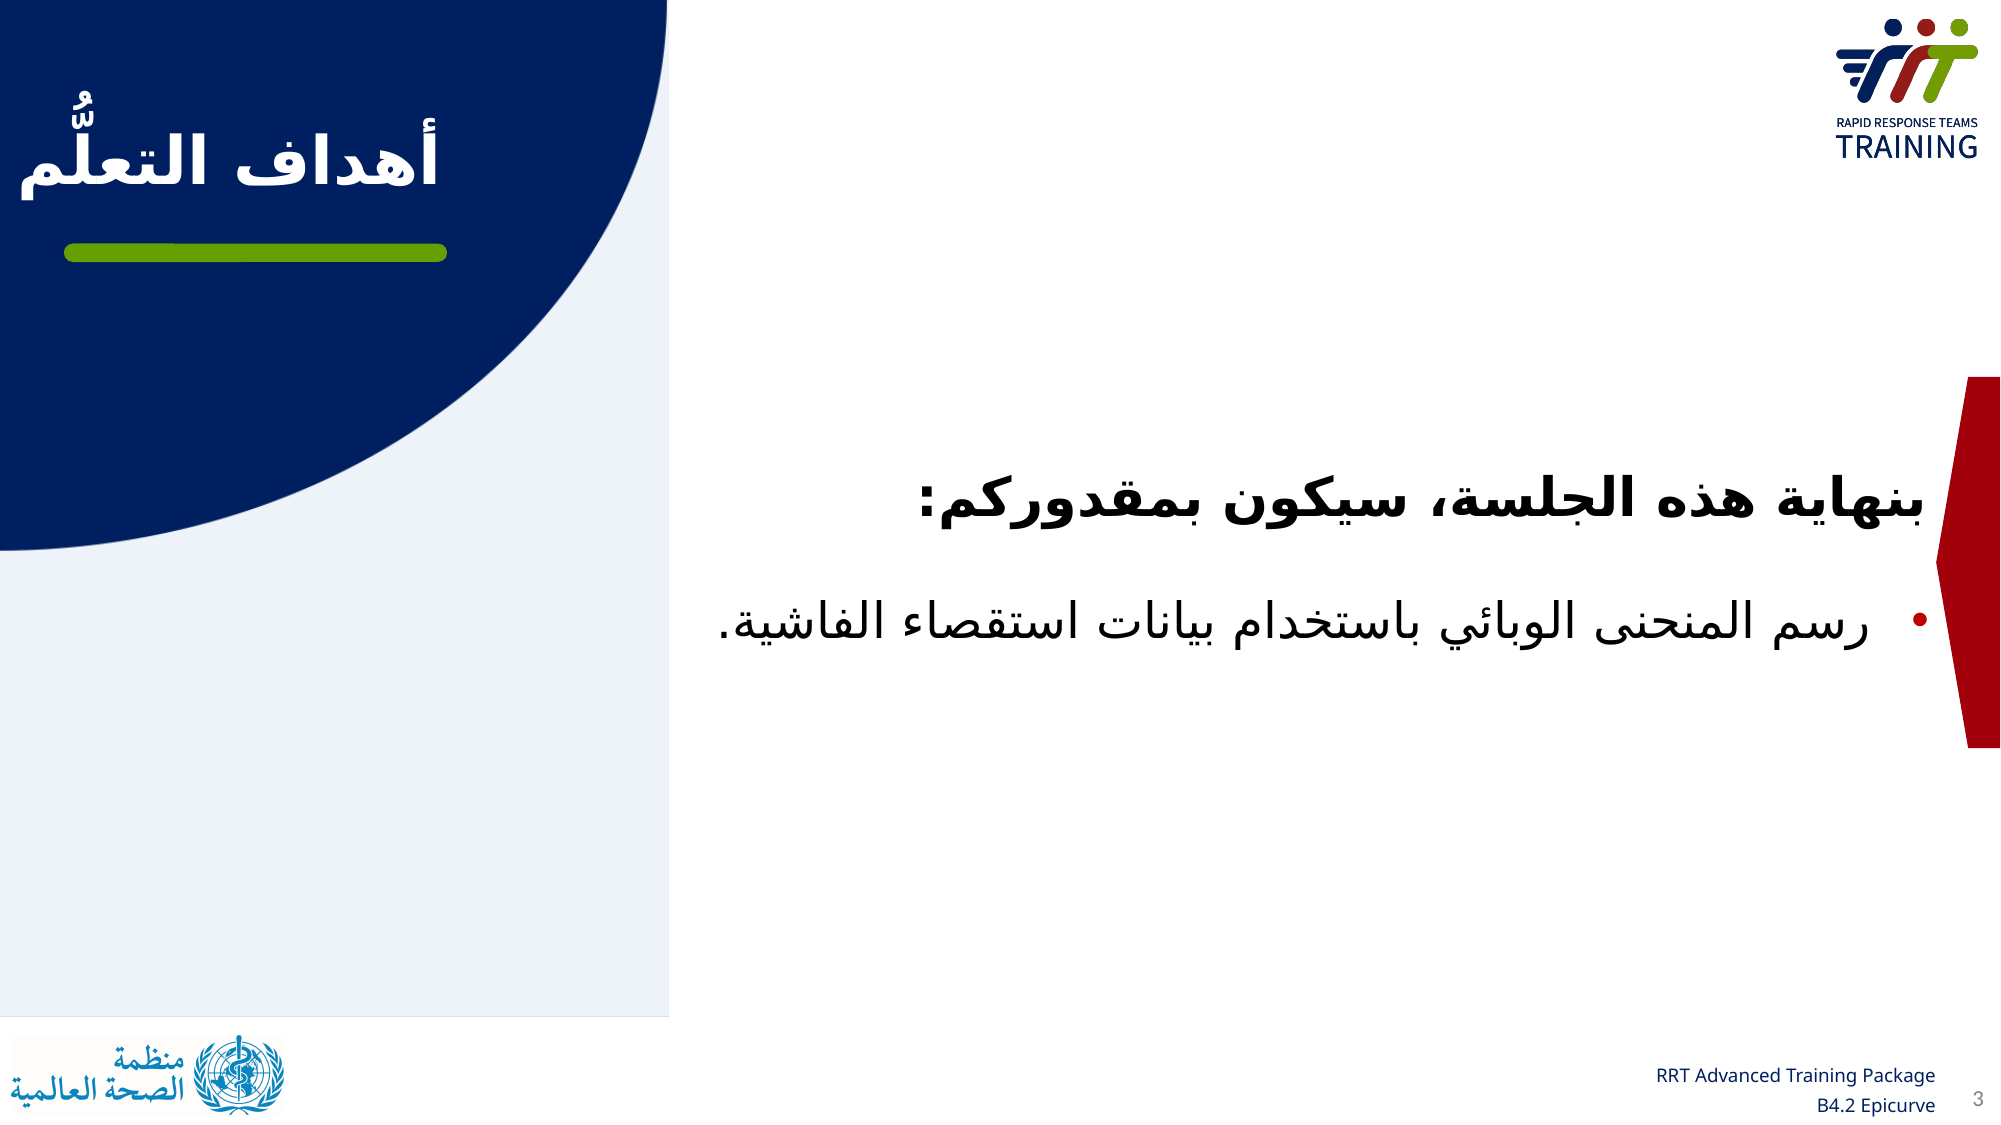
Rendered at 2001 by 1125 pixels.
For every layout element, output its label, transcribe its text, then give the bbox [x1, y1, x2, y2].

picture [241, 1050, 247, 1059]
title أهداف التعلُّم [0, 18, 450, 308]
list بنهاية هذه الجلسة، سيكون بمقدوركم: رسم المنحنى الوبائي باستخدام بيانات استقصاء الفاشية. [700, 390, 1937, 721]
picture [1835, 19, 1978, 167]
picture [11, 1035, 284, 1115]
picture [0, 0, 669, 1018]
